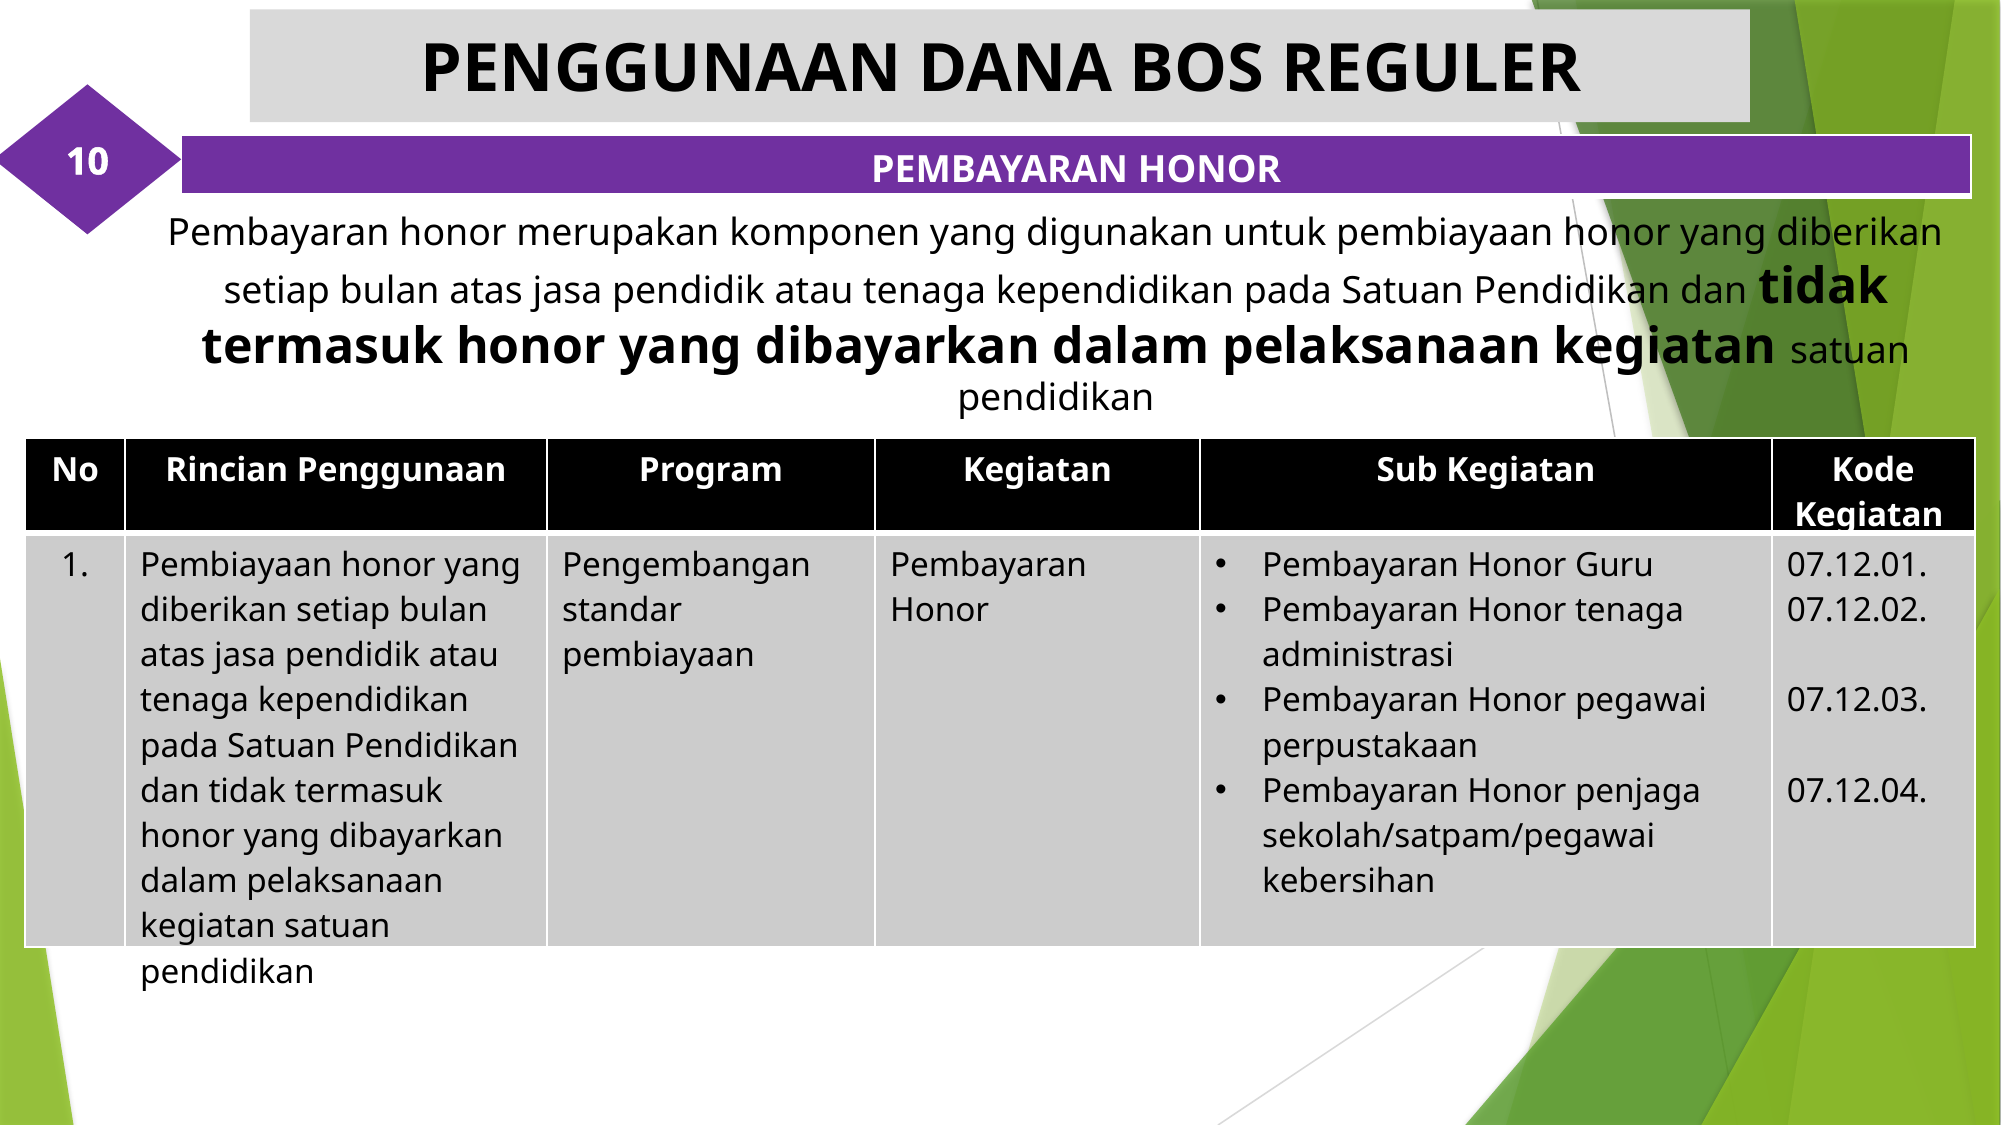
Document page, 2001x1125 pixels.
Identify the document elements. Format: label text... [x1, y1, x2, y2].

text_box [248, 8, 1751, 124]
table_header Kode Kegiatan [1773, 439, 1974, 530]
table_header PEMBAYARAN HONOR [182, 136, 1970, 193]
table_cell 07.12.01. 07.12.02. 07.12.03. 07.12.04. [1773, 536, 1974, 946]
text_box Pembayaran honor merupakan komponen yang digunakan untuk pembiayaan honor yang diberikan setiap bulan atas jasa pendidik atau tenaga kependidikan pada Satuan Pendidikan dan tidak termasuk honor yang dibayarkan dalam pelaksanaan kegiatan satuan pendidikan [140, 200, 1972, 426]
table_cell Pembayaran Honor [876, 536, 1199, 946]
text_box PENGGUNAAN DANA BOS REGULER [252, 17, 1750, 113]
table_cell Pembayaran Honor Guru Pembayaran Honor tenaga administrasi Pembayaran Honor pegawai perpustakaan Pembayaran Honor penjaga sekolah/satpam/pegawai kebersihan [1201, 536, 1771, 946]
table_header Sub Kegiatan [1201, 439, 1771, 530]
table_header Kegiatan [876, 439, 1199, 530]
table_cell Pembiayaan honor yang diberikan setiap bulan atas jasa pendidik atau tenaga kependidikan pada Satuan Pendidikan dan tidak termasuk honor yang dibayarkan dalam pelaksanaan kegiatan satuan pendidikan [126, 536, 546, 946]
table_cell Pengembangan standar pembiayaan [548, 536, 874, 946]
table_header Program [548, 439, 874, 530]
text_box 10 [0, 83, 183, 236]
table_header No [26, 439, 124, 530]
table_cell 1. [26, 536, 124, 946]
table_header Rincian Penggunaan [126, 439, 546, 530]
